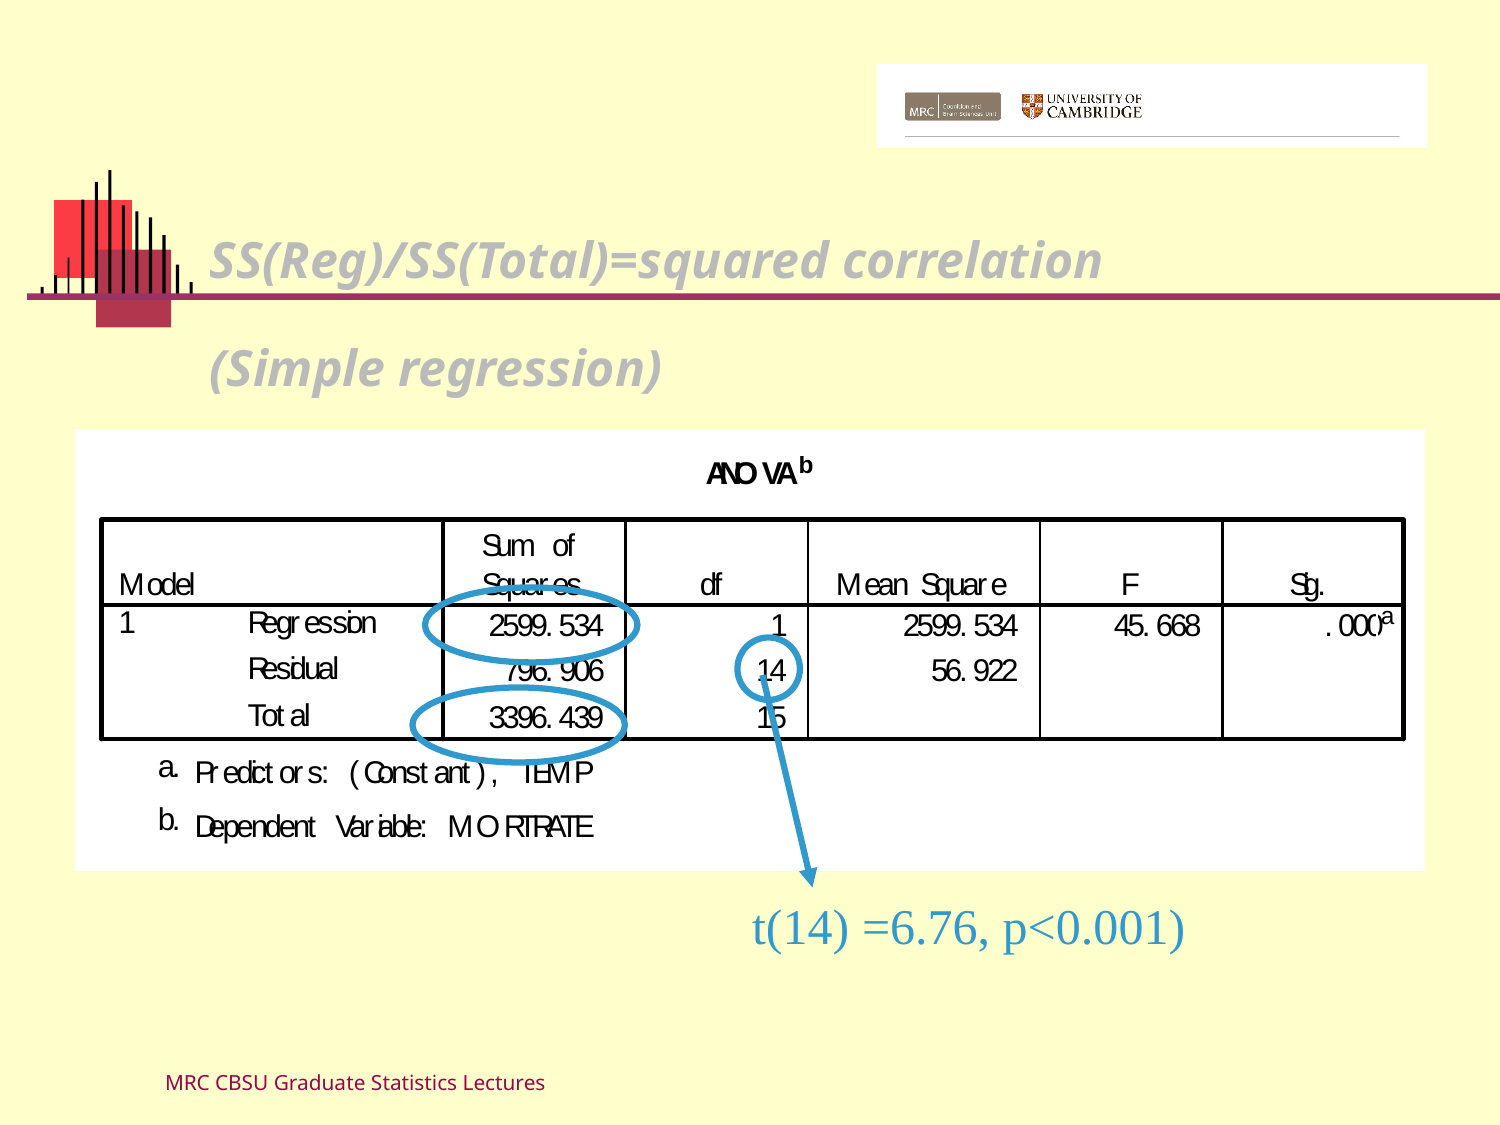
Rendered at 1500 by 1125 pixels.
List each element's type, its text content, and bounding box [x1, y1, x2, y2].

title SS(Reg)/SS(Total)=squared correlation (Simple regression) [194, 196, 1500, 347]
text_box t(14) =6.76, p<0.001) [737, 887, 1201, 963]
footer MRC CBSU Graduate Statistics Lectures [149, 1062, 988, 1101]
text_box [806, 880, 815, 888]
picture [877, 64, 1427, 148]
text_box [74, 429, 1426, 871]
